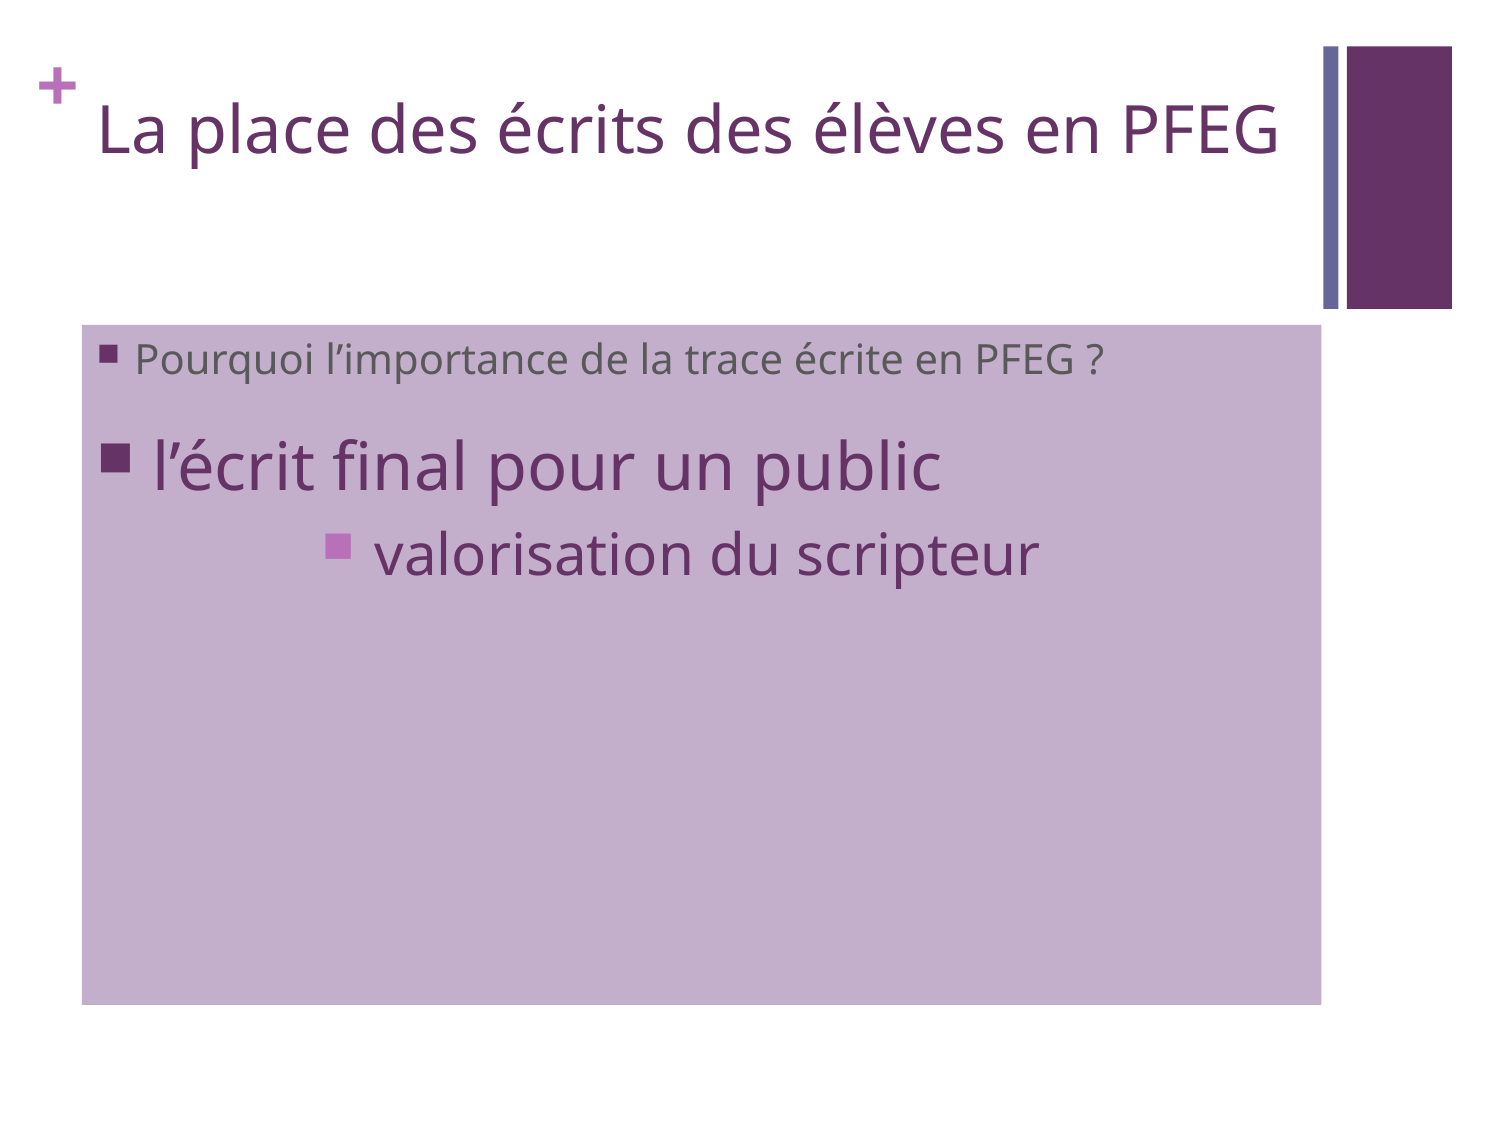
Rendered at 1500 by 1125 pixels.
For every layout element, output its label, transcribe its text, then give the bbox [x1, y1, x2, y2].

list Pourquoi l’importance de la trace écrite en PFEG ? l’écrit final pour un public valorisation du scripteur [81, 324, 1322, 1005]
title La place des écrits des élèves en PFEG [81, 79, 1322, 263]
